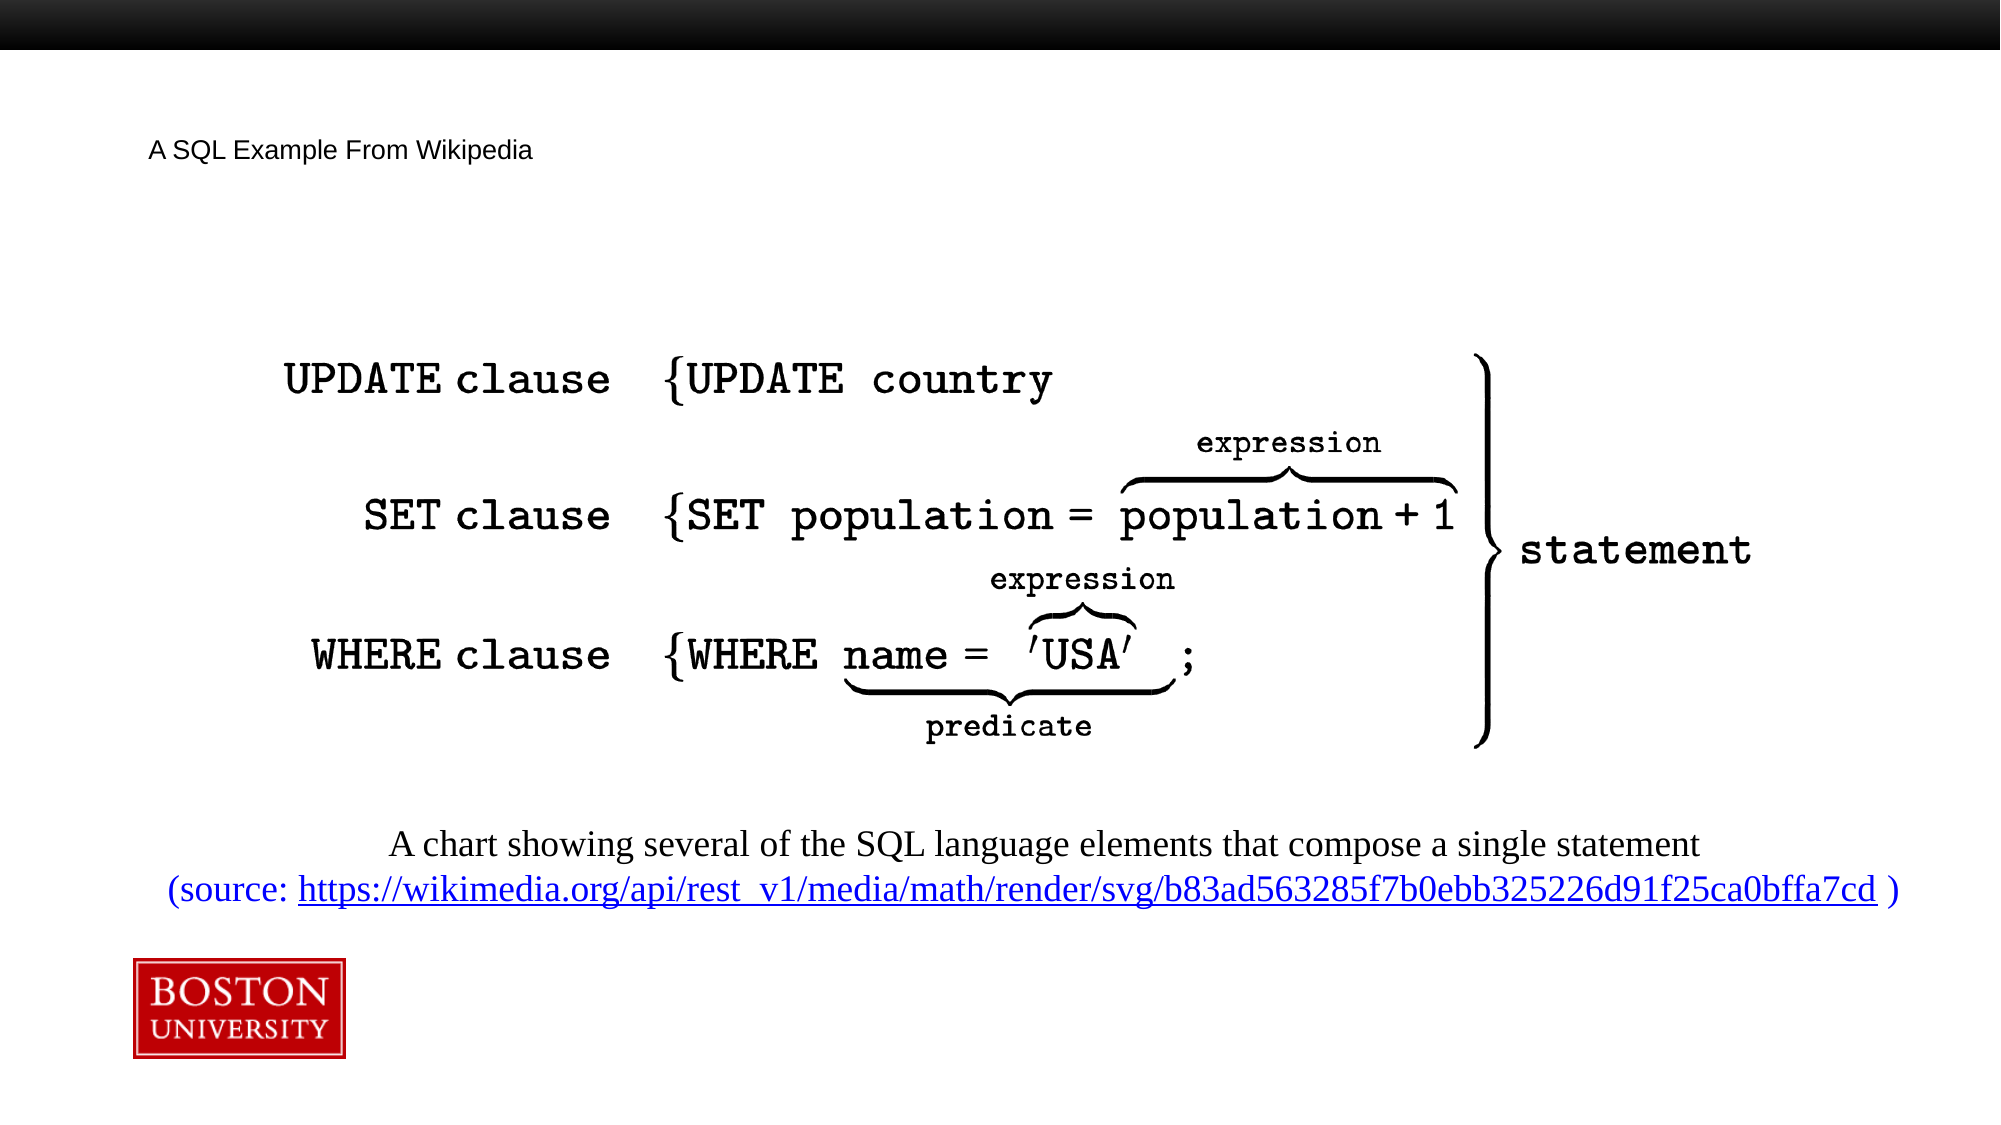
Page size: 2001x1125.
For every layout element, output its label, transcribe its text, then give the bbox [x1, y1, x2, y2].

picture [133, 958, 346, 1059]
text_box A chart showing several of the SQL language elements that compose a single statement (source: https://wikimedia.org/api/rest_v1/media/math/render/svg/b83ad563285f7b0ebb325226d91f25ca0bffa7cd ) [153, 811, 1938, 917]
picture [274, 348, 1755, 754]
title A SQL Example From Wikipedia [133, 125, 1867, 238]
